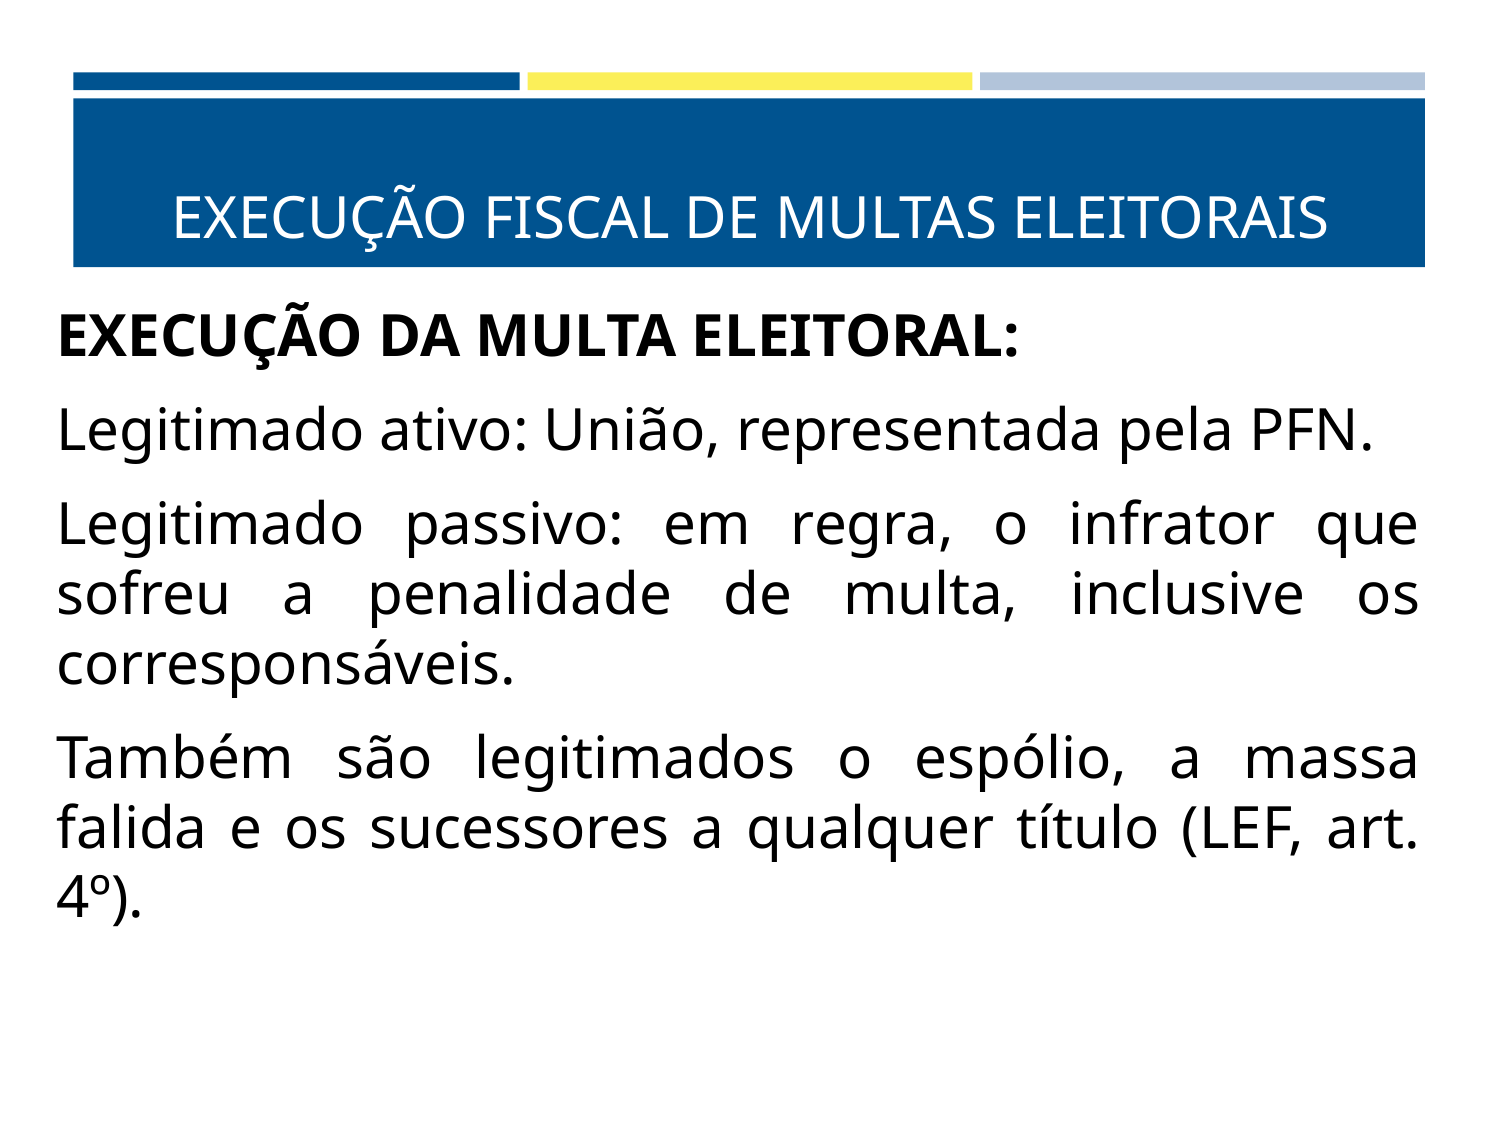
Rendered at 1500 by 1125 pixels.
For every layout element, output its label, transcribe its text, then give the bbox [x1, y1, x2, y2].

list EXECUÇÃO DA MULTA ELEITORAL: Legitimado ativo: União, representada pela PFN. Legitimado passivo: em regra, o infrator que sofreu a penalidade de multa, inclusive os corresponsáveis. Também são legitimados o espólio, a massa falida e os sucessores a qualquer título (LEF, art. 4º). [41, 290, 1436, 1094]
title EXECUÇÃO FISCAL DE MULTAS ELEITORAIS [95, 112, 1406, 259]
